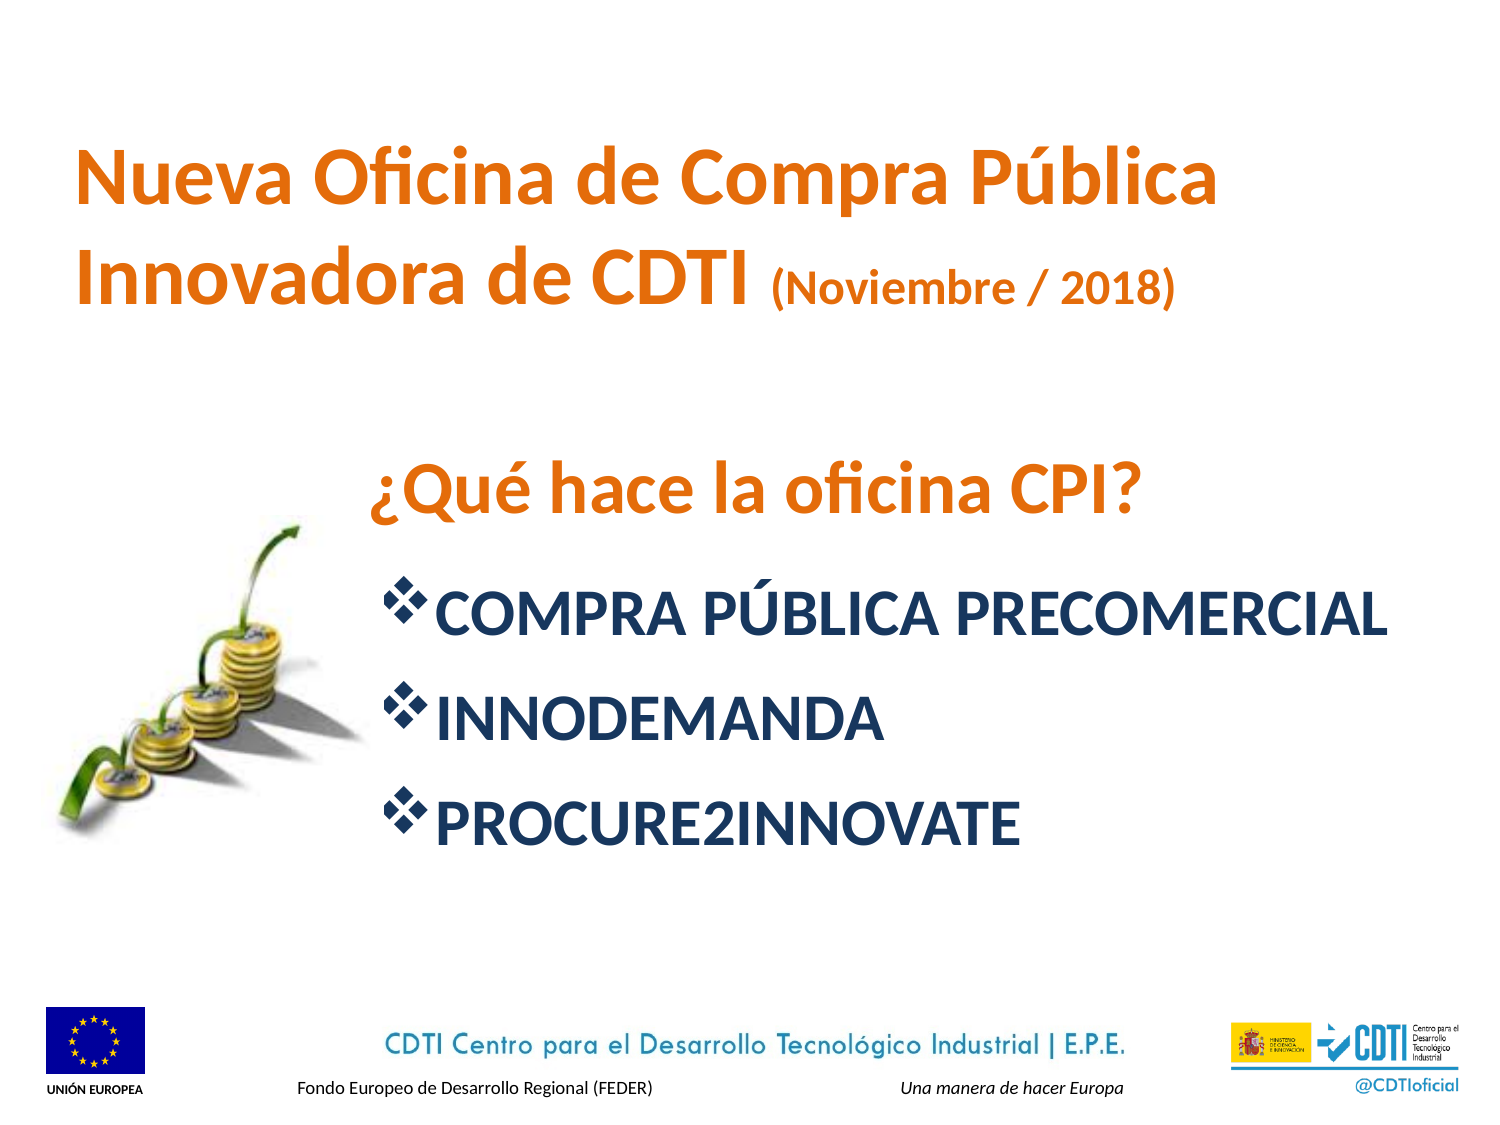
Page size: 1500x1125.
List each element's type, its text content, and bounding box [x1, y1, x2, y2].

picture [371, 1014, 1139, 1074]
text_box Nueva Oficina de Compra Pública Innovadora de CDTI (Noviembre / 2018) ¿Qué hace la oficina CPI? [59, 113, 1454, 327]
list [40, 514, 384, 846]
picture [1231, 1022, 1459, 1094]
picture [46, 1007, 145, 1074]
text_box COMPRA PÚBLICA PRECOMERCIAL INNODEMANDA PROCURE2INNOVATE [360, 561, 1412, 867]
